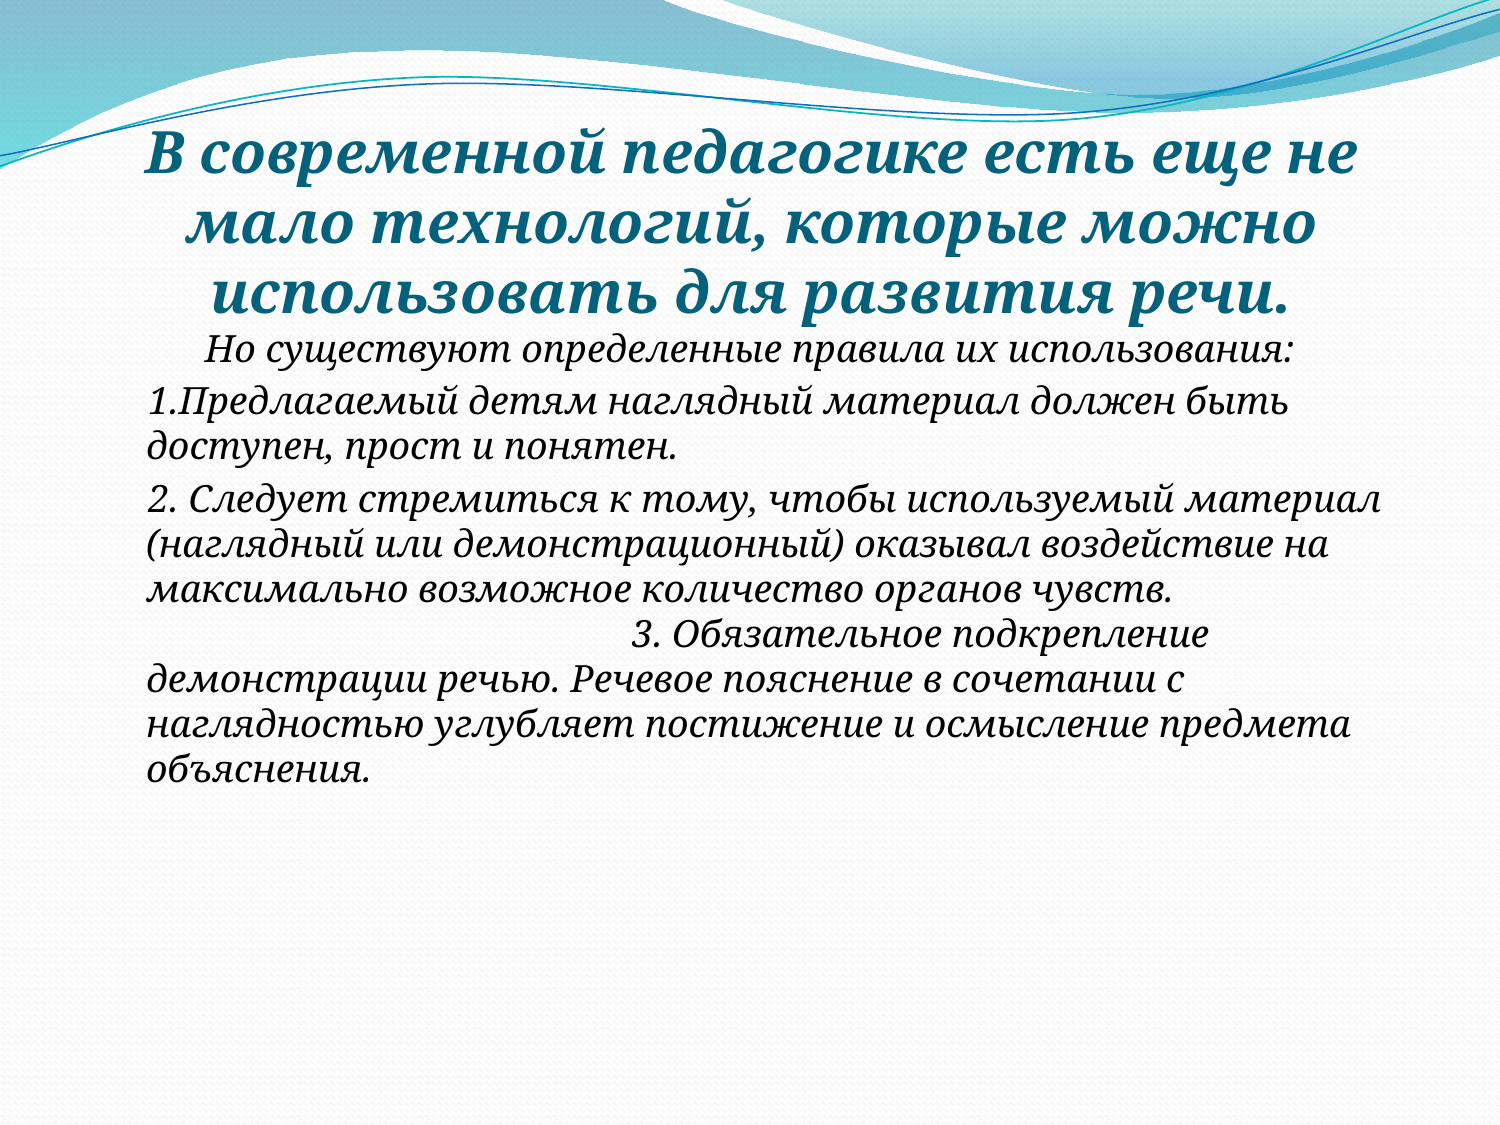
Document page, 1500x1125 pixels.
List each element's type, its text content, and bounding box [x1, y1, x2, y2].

list Но существуют определенные правила их использования: 1.Предлагаемый детям наглядный материал должен быть доступен, прост и понятен. 2. Следует стремиться к тому, чтобы используемый материал (наглядный или демонстрационный) оказывал воздействие на максимально возможное количество органов чувств. 3. Обязательное подкрепление демонстрации речью. Речевое пояснение в сочетании с наглядностью углубляет постижение и осмысление предмета объяснения. [75, 317, 1425, 1038]
title В современной педагогике есть еще не мало технологий, которые можно использовать для развития речи. [76, 137, 1427, 325]
